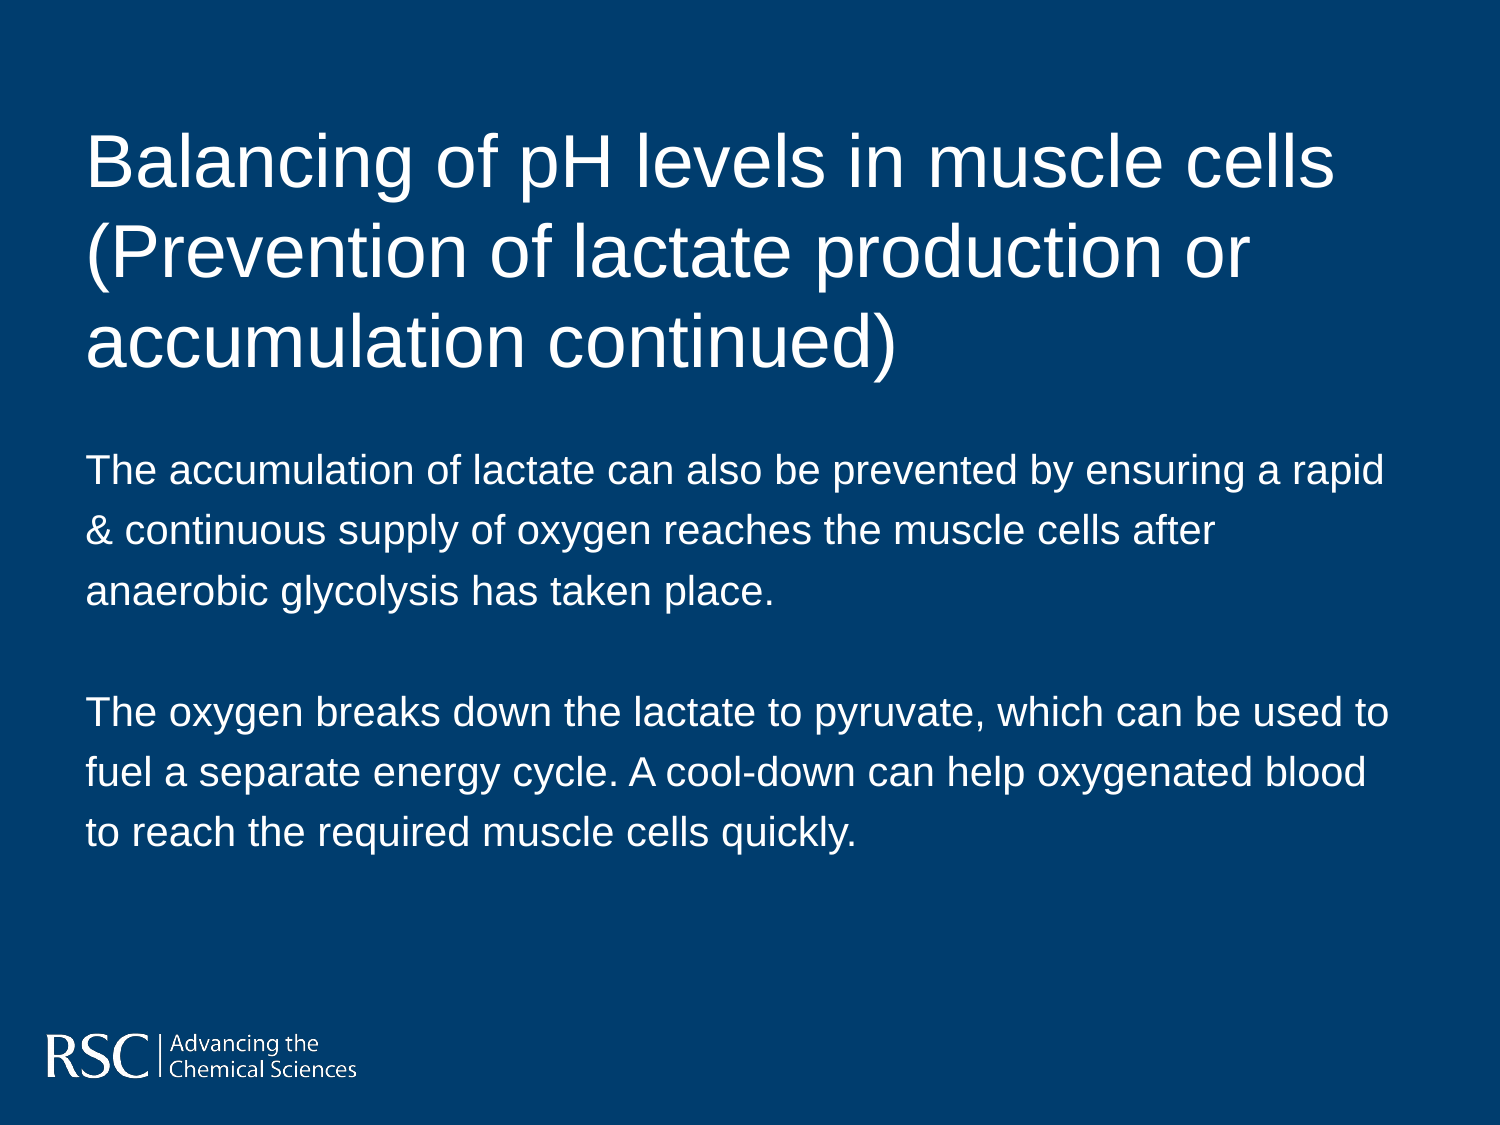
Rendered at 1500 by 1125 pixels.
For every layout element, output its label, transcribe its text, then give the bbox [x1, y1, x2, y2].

text_box The accumulation of lactate can also be prevented by ensuring a rapid & continuous supply of oxygen reaches the muscle cells after anaerobic glycolysis has taken place. The oxygen breaks down the lactate to pyruvate, which can be used to fuel a separate energy cycle. A cool-down can help oxygenated blood to reach the required muscle cells quickly. [70, 391, 1421, 1087]
picture [42, 1028, 70, 1082]
text_box Balancing of pH levels in muscle cells (Prevention of lactate production or accumulation continued) [70, 105, 1500, 391]
